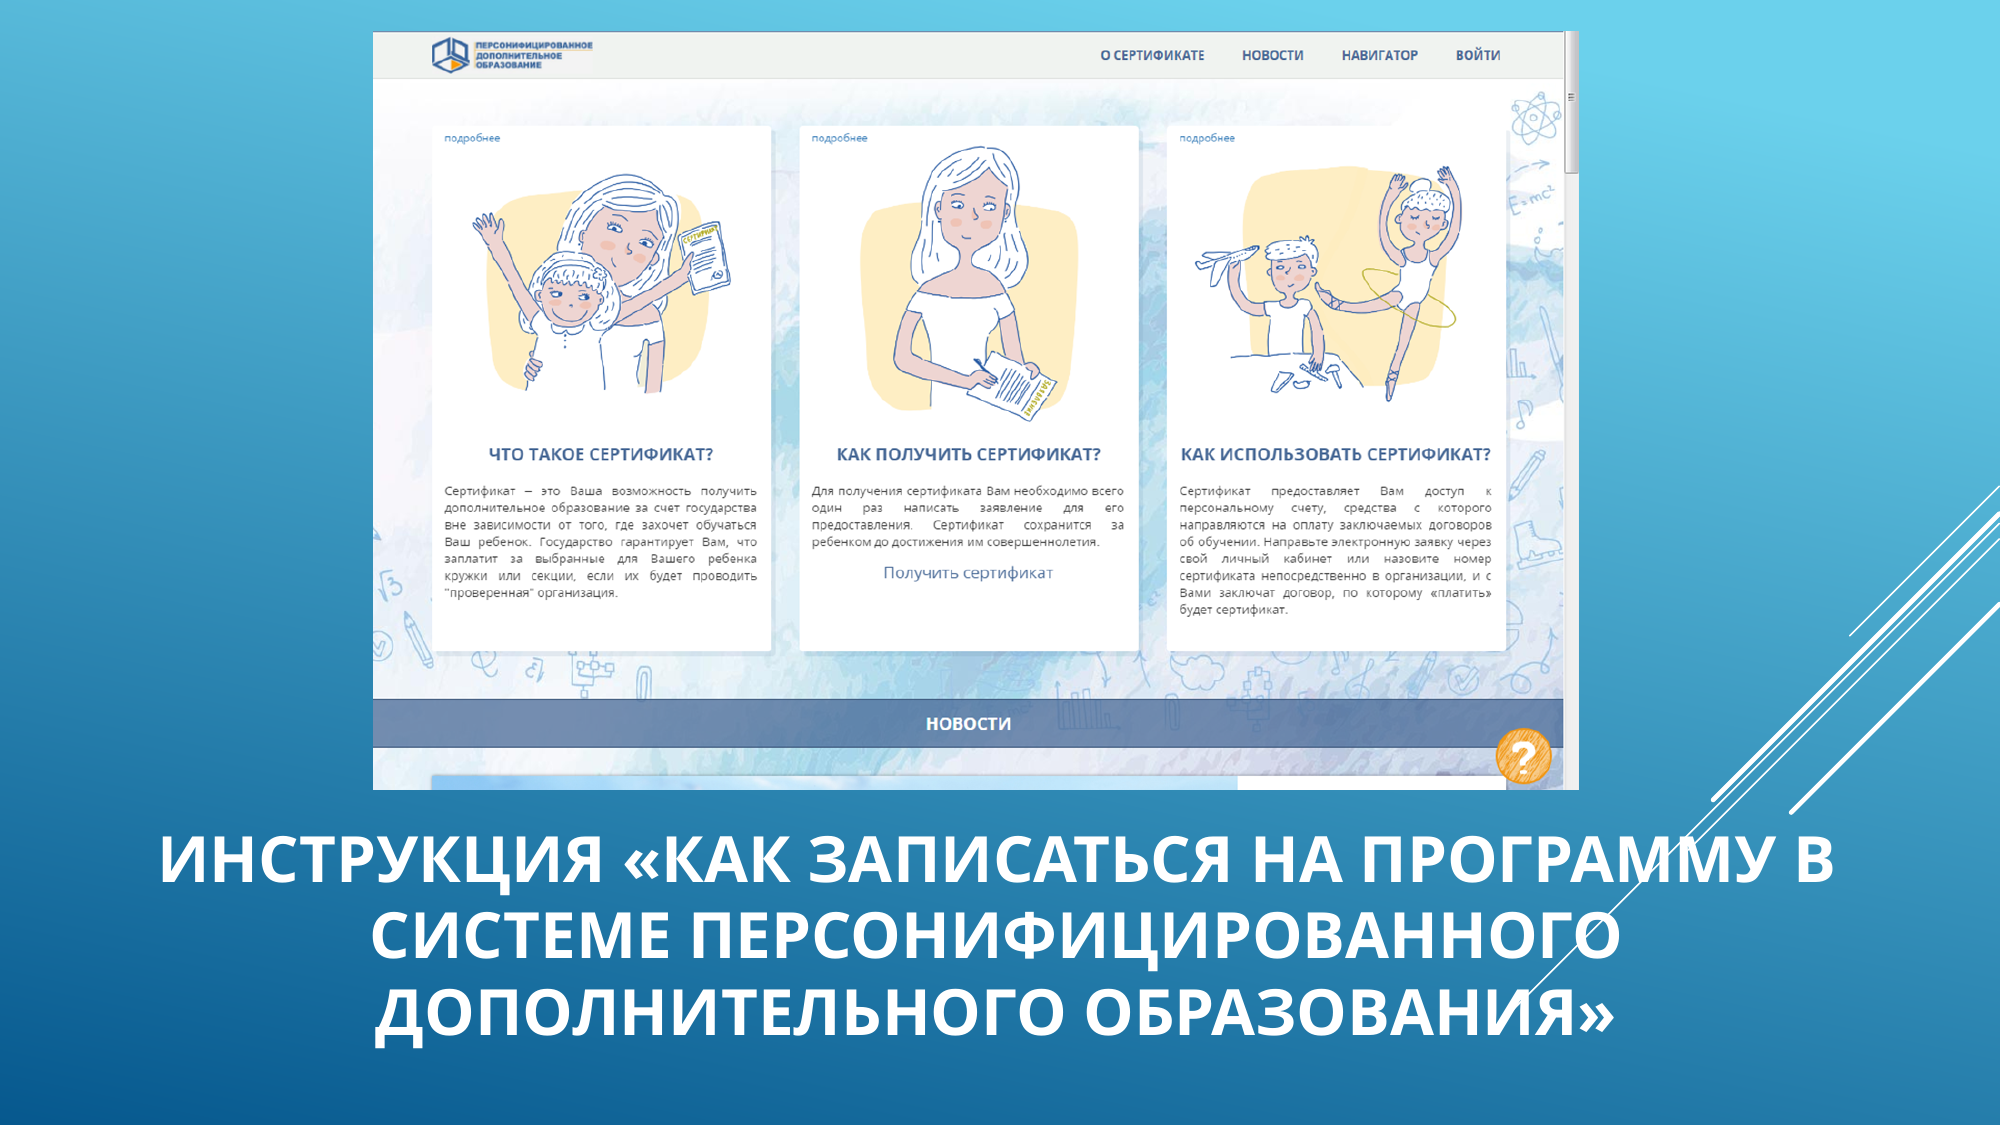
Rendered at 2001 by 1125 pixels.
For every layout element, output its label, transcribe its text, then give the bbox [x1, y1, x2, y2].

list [373, 31, 1579, 790]
title Инструкция «Как записаться на программу в системе ПЕРСОНИФИЦИРОВАННОГО ДОПОЛНИТЕЛЬНОГО ОБРАЗОВАНИЯ» [67, 809, 1927, 1058]
